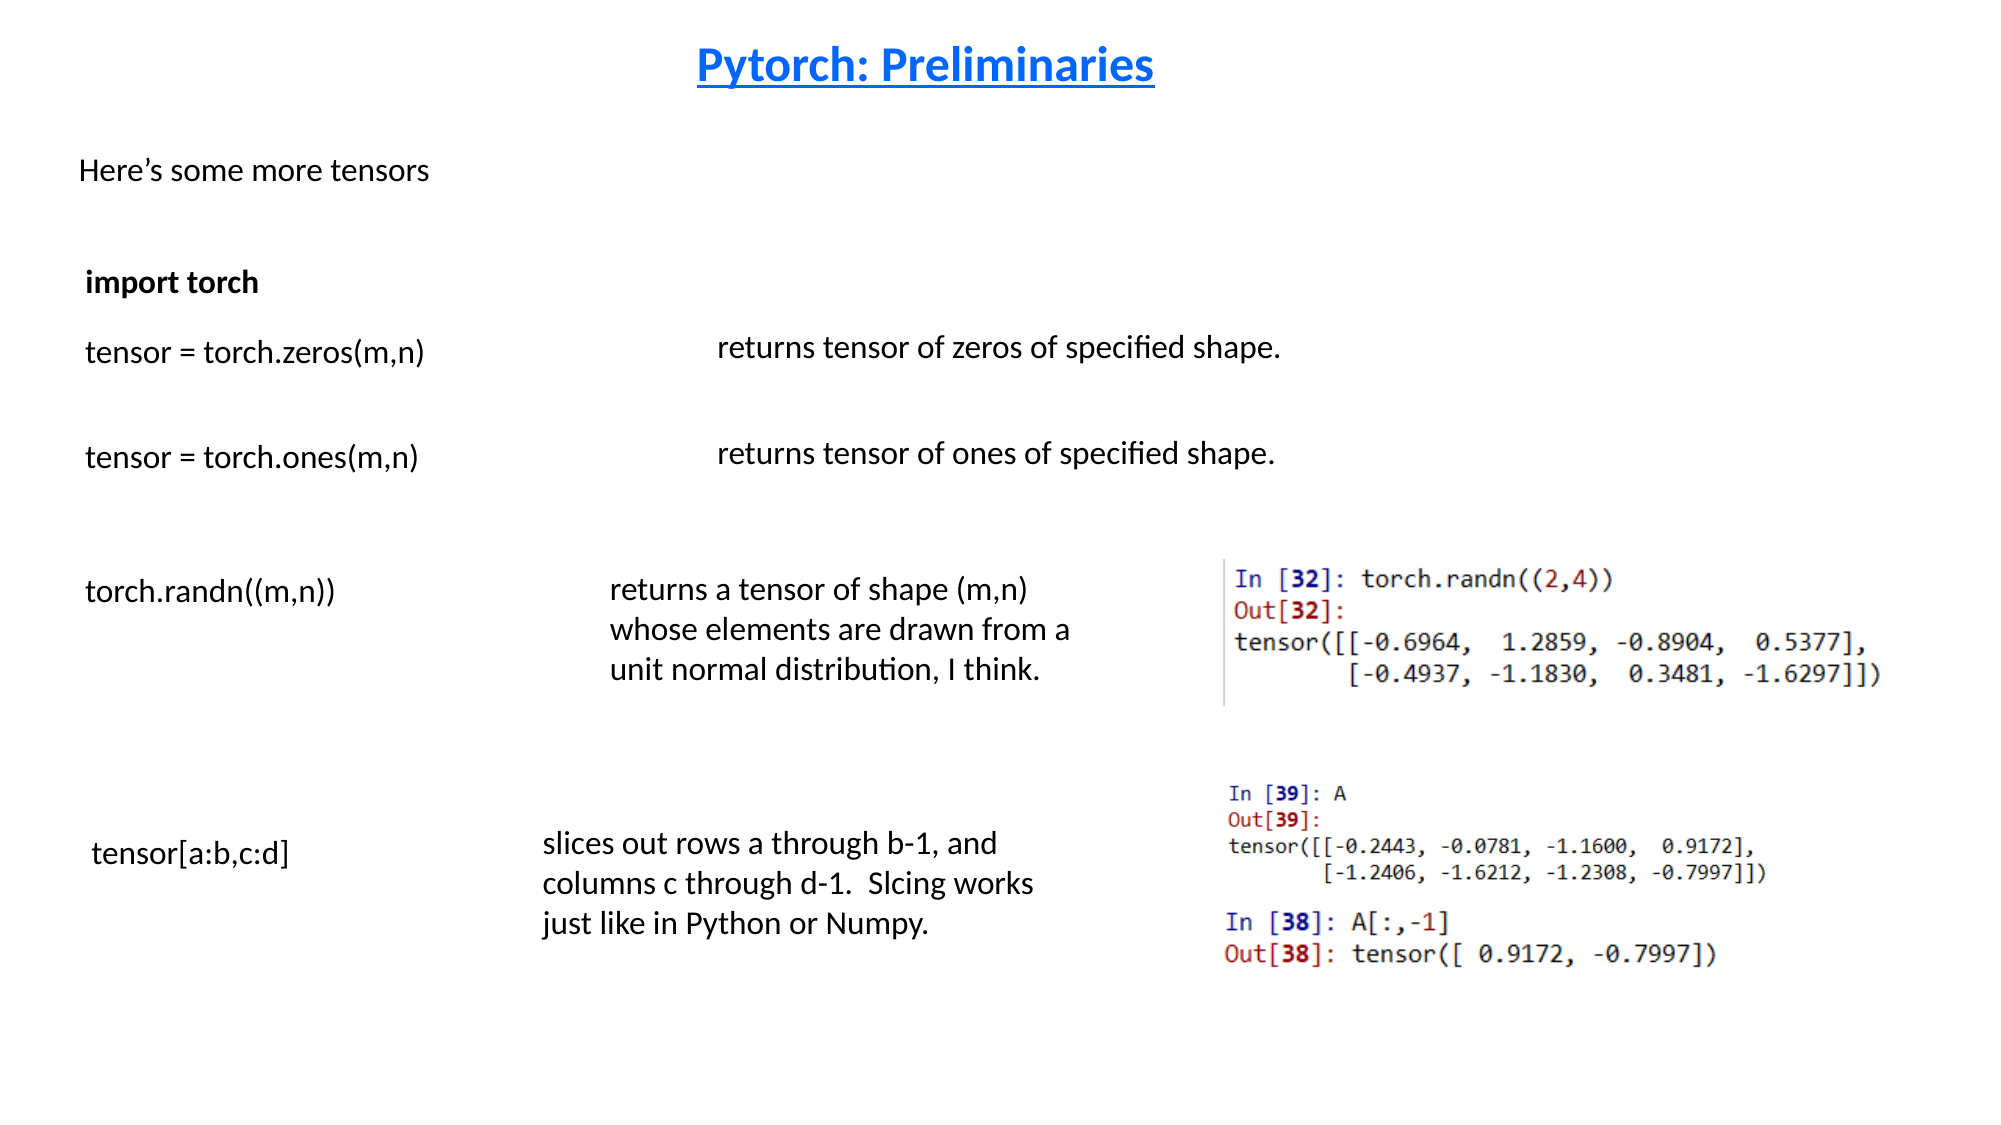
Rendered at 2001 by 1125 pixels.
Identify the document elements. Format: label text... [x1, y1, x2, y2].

text_box torch.randn((m,n)) [70, 561, 386, 617]
text_box Pytorch: Preliminaries [682, 24, 1170, 100]
text_box tensor = torch.zeros(m,n) [70, 322, 480, 378]
text_box import torch [70, 252, 286, 308]
text_box Here’s some more tensors [64, 140, 1896, 196]
picture [1222, 559, 1886, 706]
text_box returns tensor of ones of specified shape. [702, 423, 1321, 479]
text_box slices out rows a through b-1, and columns c through d-1. Slcing works just like in Python or Numpy. [527, 813, 1099, 949]
text_box tensor = torch.ones(m,n) [70, 427, 480, 483]
picture [1222, 894, 1739, 972]
text_box returns a tensor of shape (m,n) whose elements are drawn from a unit normal distribution, I think. [594, 559, 1099, 695]
picture [1222, 773, 1773, 890]
text_box tensor[a:b,c:d] [76, 823, 310, 879]
text_box returns tensor of zeros of specified shape. [702, 318, 1321, 373]
